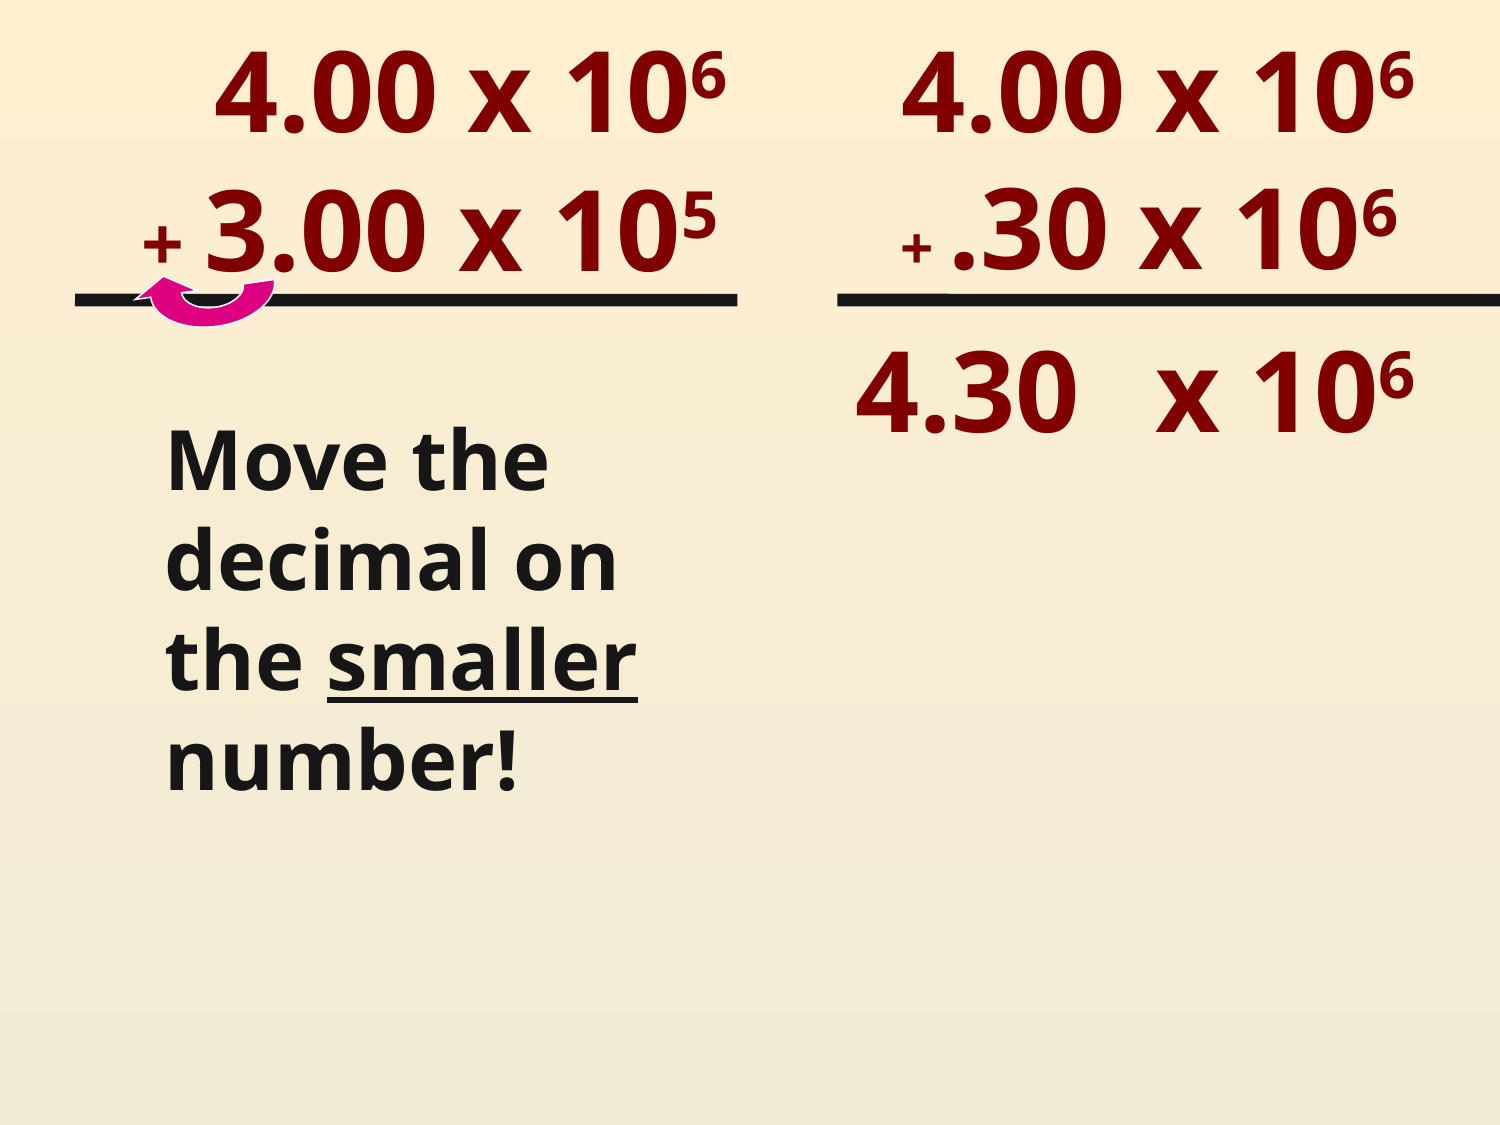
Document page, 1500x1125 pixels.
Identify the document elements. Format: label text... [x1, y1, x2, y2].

text_box 4.00 x 106 [886, 12, 1431, 163]
text_box 4.00 x 106 [199, 12, 744, 163]
text_box Move the decimal on the smaller number! [149, 399, 688, 815]
text_box x 106 [1140, 312, 1431, 463]
text_box + .30 x 106 [885, 149, 1414, 300]
text_box 4.30 [840, 312, 1095, 463]
text_box [135, 276, 275, 328]
text_box + 3.00 x 105 [127, 152, 734, 300]
